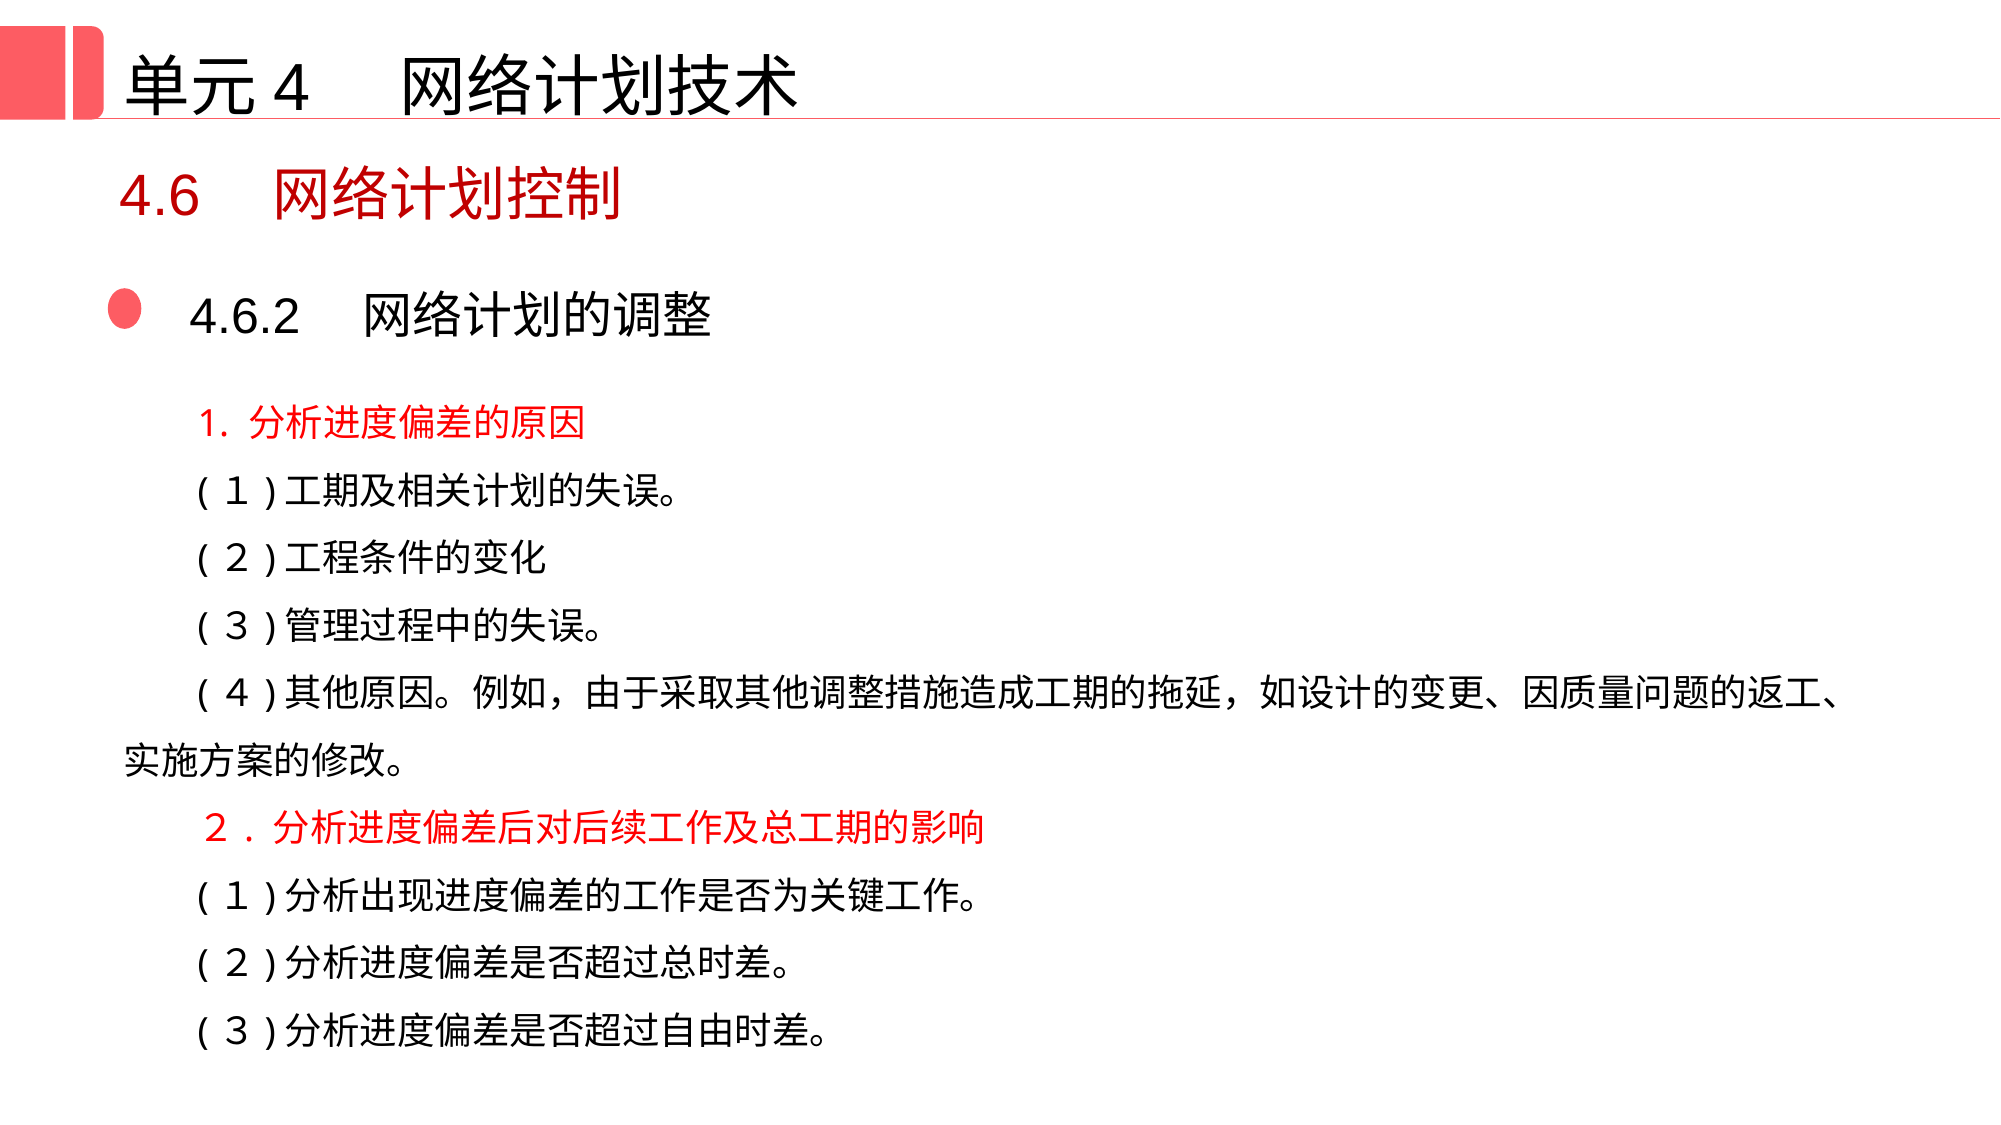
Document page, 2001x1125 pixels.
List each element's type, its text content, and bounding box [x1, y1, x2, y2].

text_box [107, 288, 142, 329]
list 单元4 网络计划技术 [108, 12, 1891, 248]
text_box 4.6.2 网络计划的调整 [174, 276, 1162, 351]
text_box 1. 分析进度偏差的原因 (１)工期及相关计划的失误。 (２)工程条件的变化 (３)管理过程中的失误。 (４)其他原因。例如，由于采取其他调整措施造成工期的拖延，如设计的变更、因质量问题的返工、实施方案的修改。 ２. 分析进度偏差后对后续工作及总工期的影响 (１)分析出现进度偏差的工作是否为关键工作。 (２)分析进度偏差是否超过总时差。 (３)分析进度偏差是否超过自由时差。 [108, 369, 1842, 1060]
text_box 4.6 网络计划控制 [104, 149, 638, 235]
